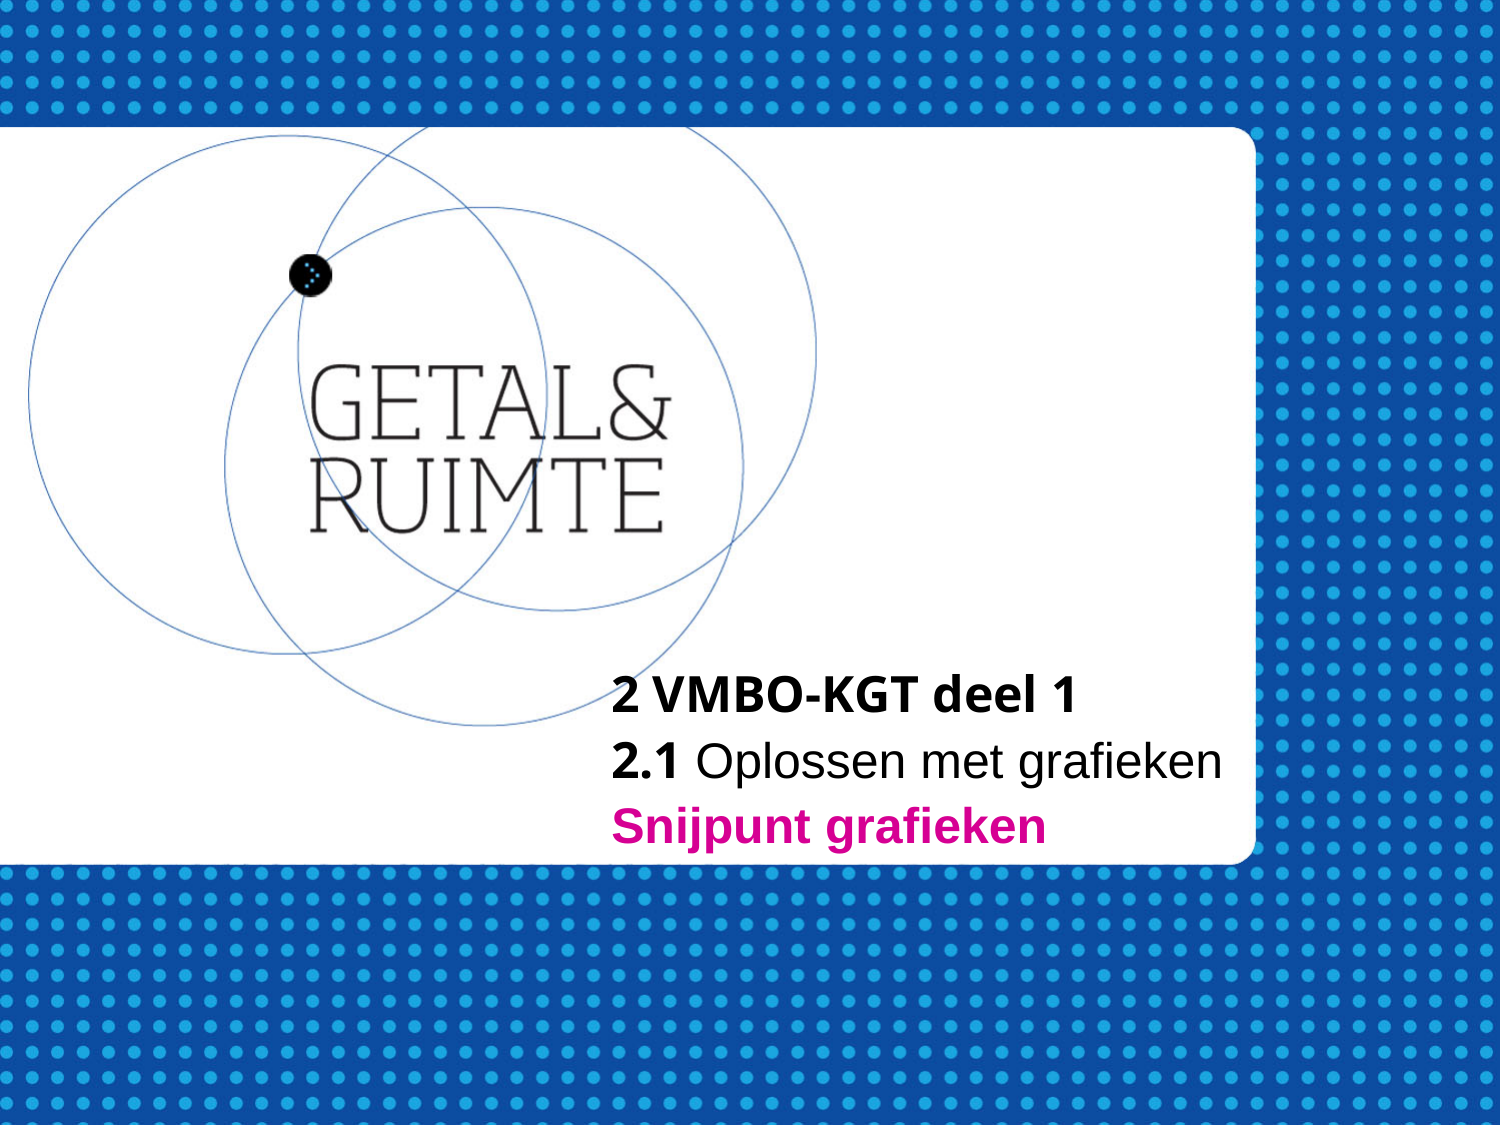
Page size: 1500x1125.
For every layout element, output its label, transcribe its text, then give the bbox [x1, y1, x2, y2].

text_box 2 VMBO-KGT deel 1 2.1 Oplossen met grafieken Snijpunt grafieken [596, 648, 1176, 870]
picture [0, 0, 1500, 1125]
